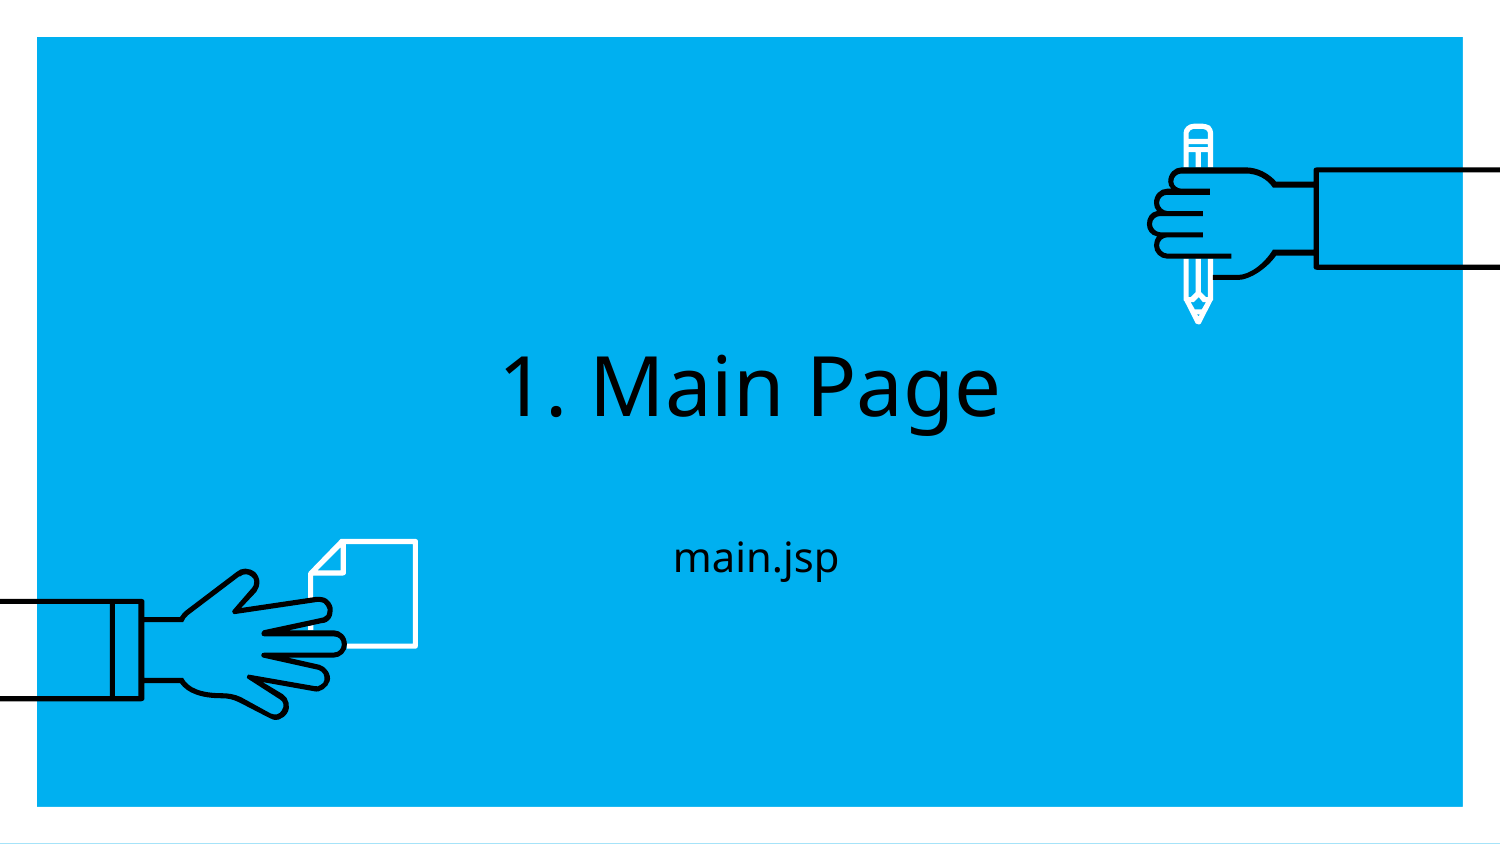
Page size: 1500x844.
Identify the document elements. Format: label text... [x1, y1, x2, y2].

subtitle main.jsp [430, 515, 1070, 645]
title 1. Main Page [430, 327, 1070, 448]
